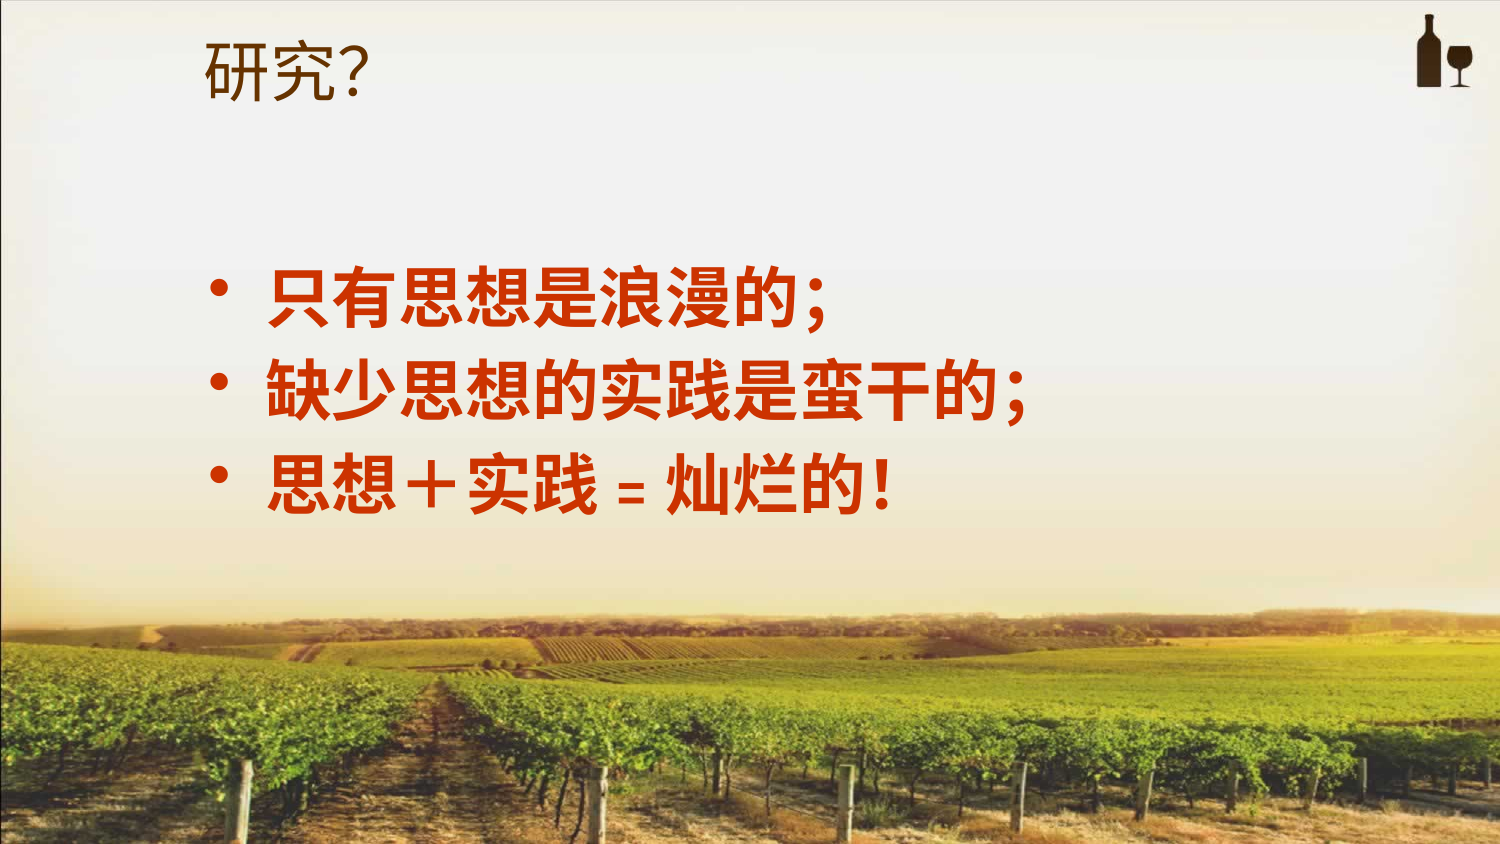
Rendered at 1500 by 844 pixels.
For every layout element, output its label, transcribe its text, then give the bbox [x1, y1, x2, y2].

list 只有思想是浪漫的； 缺少思想的实践是蛮干的； 思想＋实践﹦灿烂的！ [193, 248, 1470, 755]
title 研究？ [188, 26, 1468, 118]
picture [0, 0, 1500, 844]
